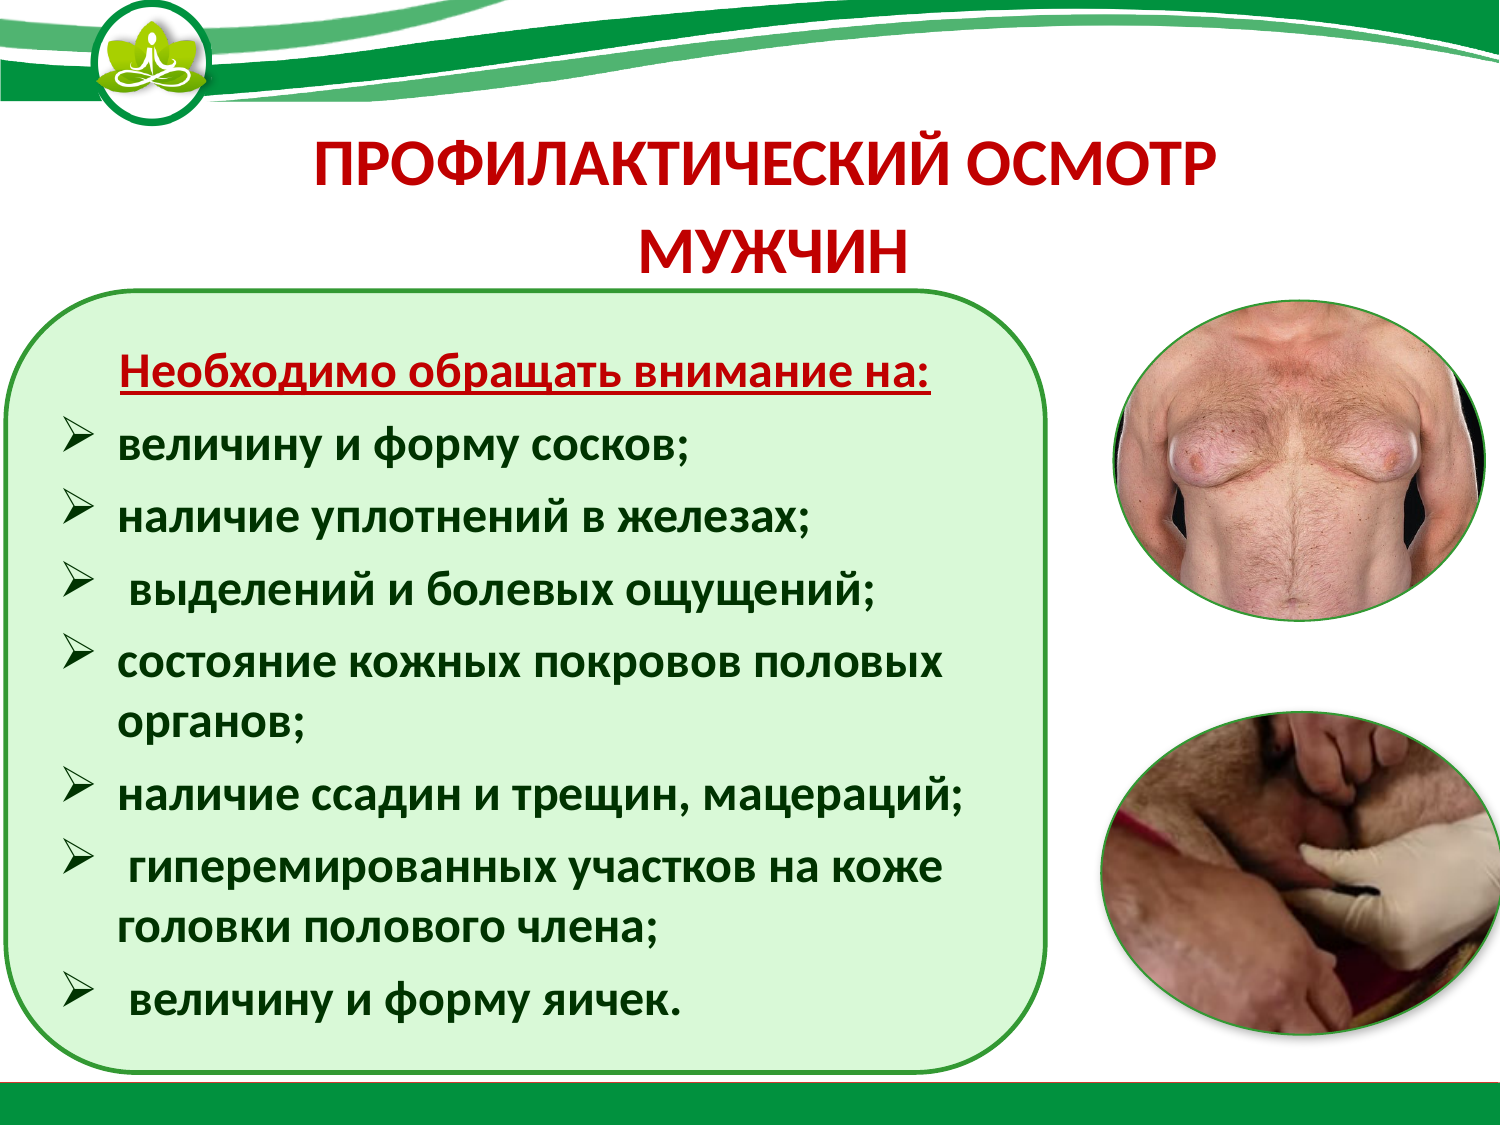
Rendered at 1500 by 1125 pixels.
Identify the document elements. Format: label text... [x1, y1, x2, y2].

picture [1113, 300, 1486, 621]
picture [1100, 711, 1500, 1035]
text_box ПРОФИЛАКТИЧЕСКИЙ ОСМОТР МУЖЧИН [88, 138, 1459, 295]
text_box Необходимо обращать внимание на: величину и форму сосков; наличие уплотнений в железах; выделений и болевых ощущений; состояние кожных покровов половых органов; наличие ссадин и трещин, мацераций; гиперемированных участков на коже головки полового члена; величину и форму яичек. [5, 290, 1046, 1073]
picture [0, 1081, 1500, 1125]
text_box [0, 0, 1500, 129]
